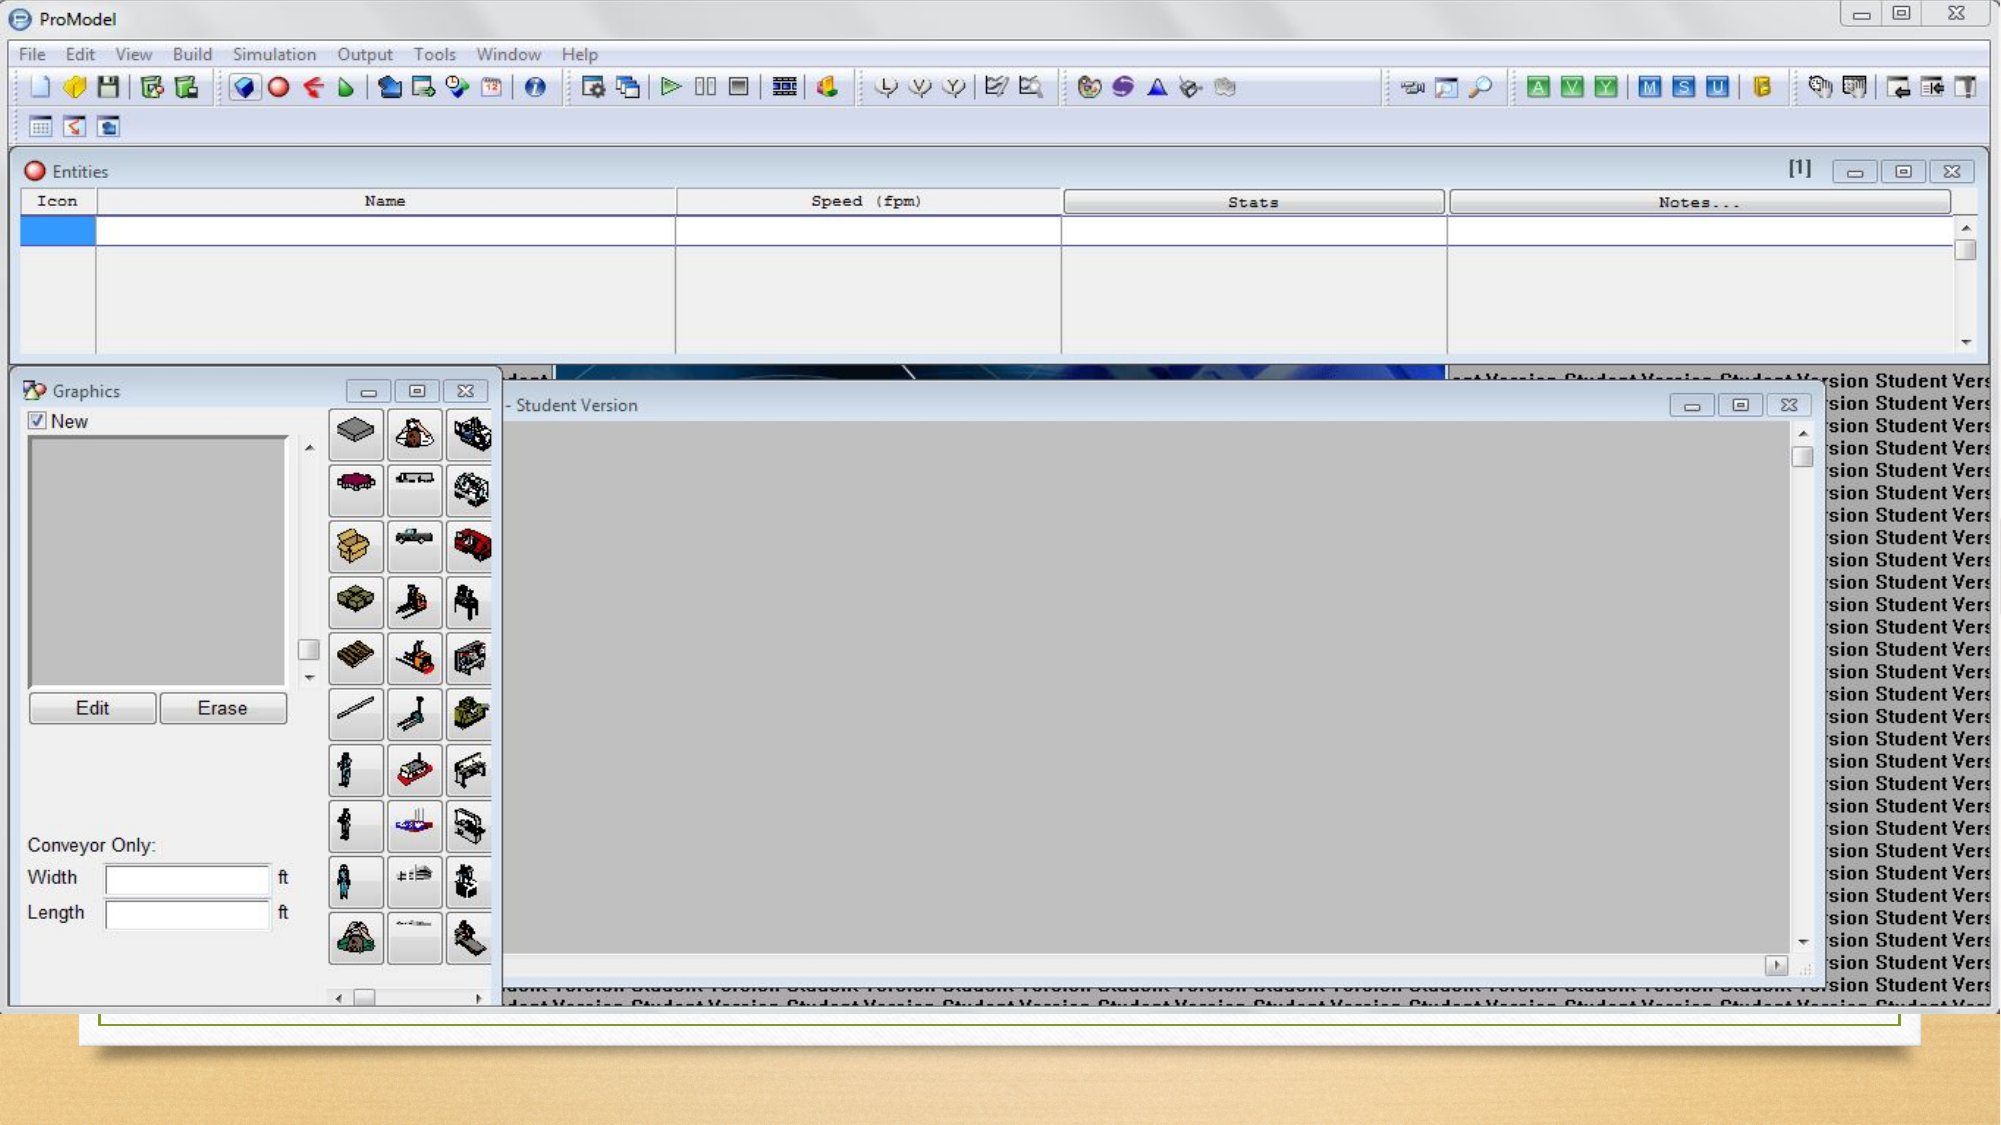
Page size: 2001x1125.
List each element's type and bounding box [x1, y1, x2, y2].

picture [0, 0, 2001, 1125]
picture [101, 1014, 1898, 1024]
list [0, 0, 2000, 1014]
